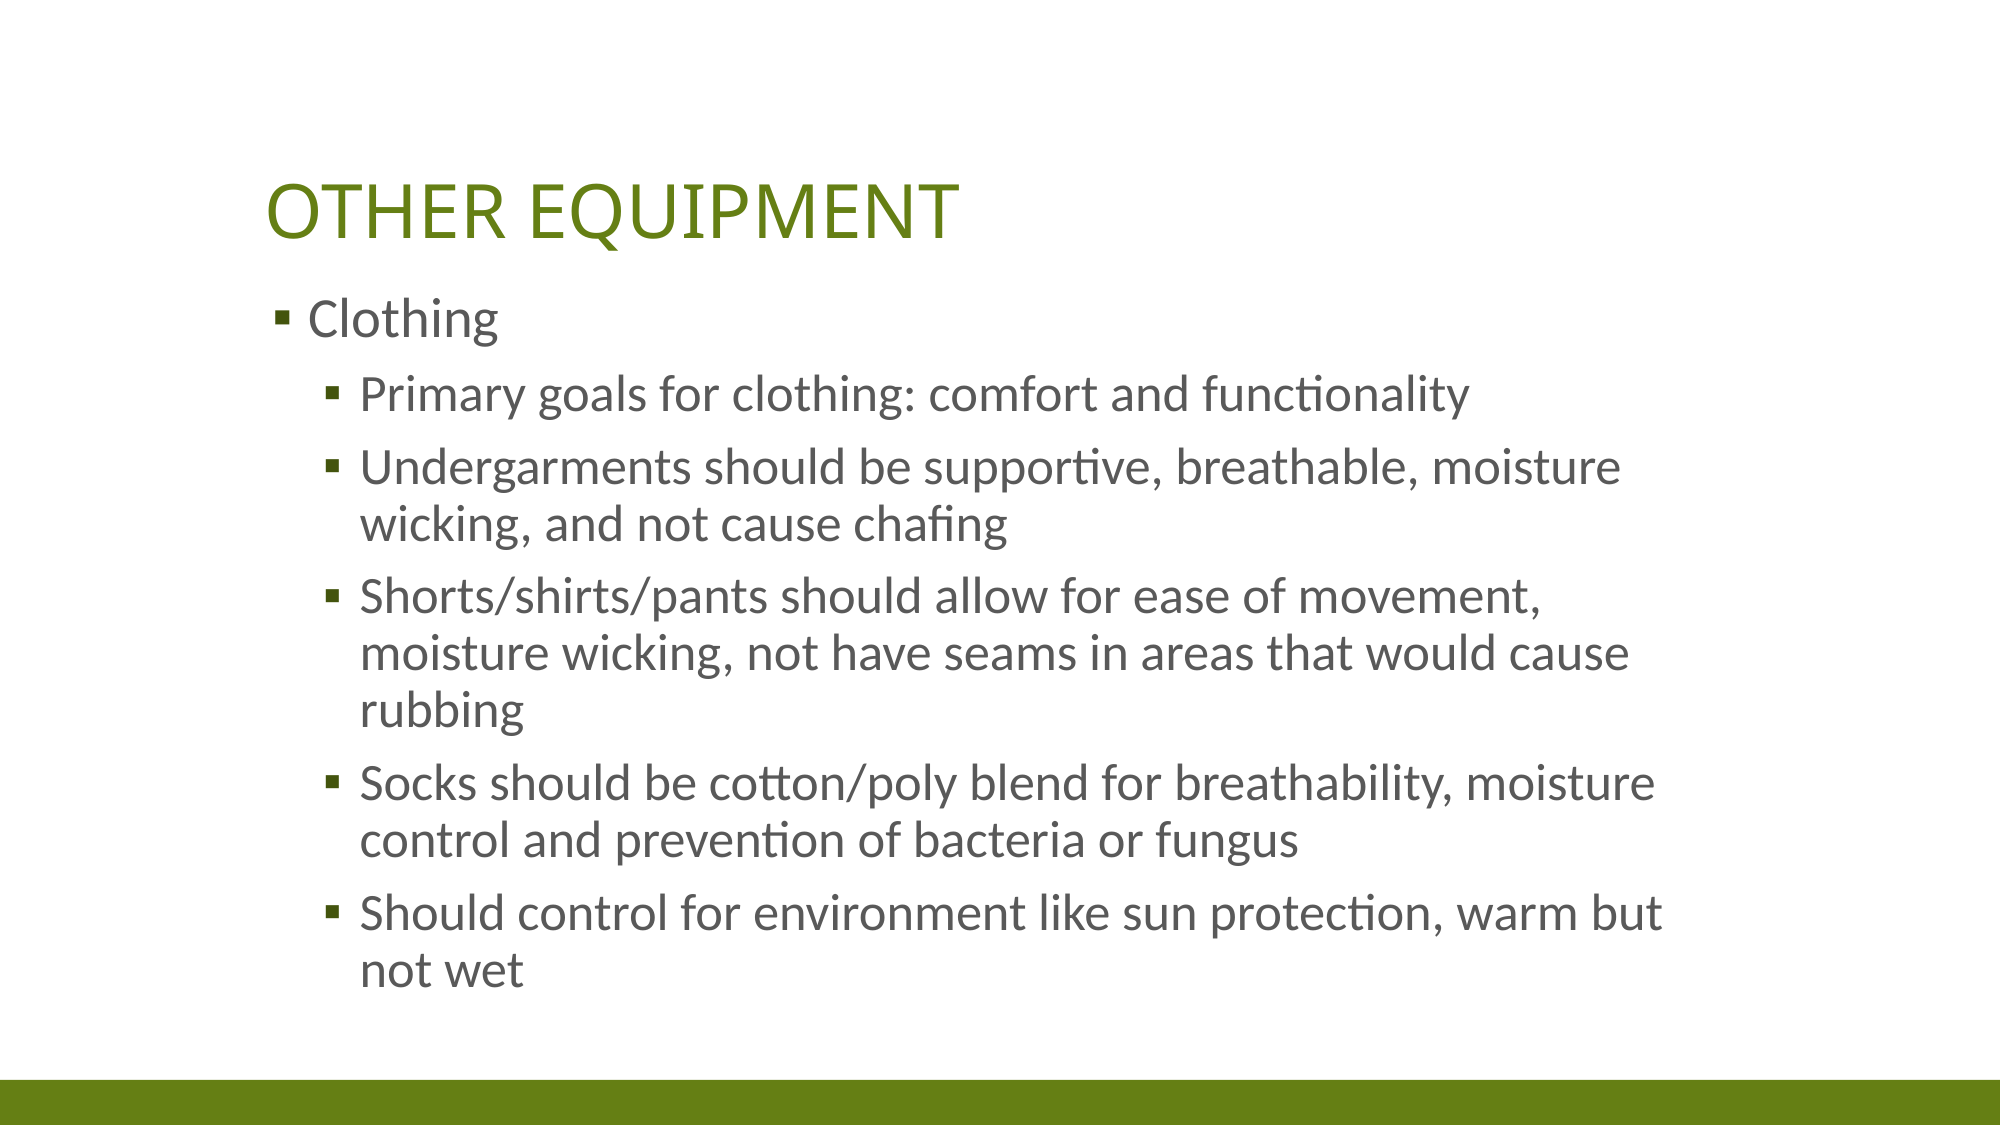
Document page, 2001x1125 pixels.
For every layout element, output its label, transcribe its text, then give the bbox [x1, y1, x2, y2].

list Clothing Primary goals for clothing: comfort and functionality Undergarments should be supportive, breathable, moisture wicking, and not cause chafing Shorts/shirts/pants should allow for ease of movement, moisture wicking, not have seams in areas that would cause rubbing Socks should be cotton/poly blend for breathability, moisture control and prevention of bacteria or fungus Should control for environment like sun protection, warm but not wet [249, 281, 1750, 1013]
title Other equipment [249, 75, 1750, 263]
